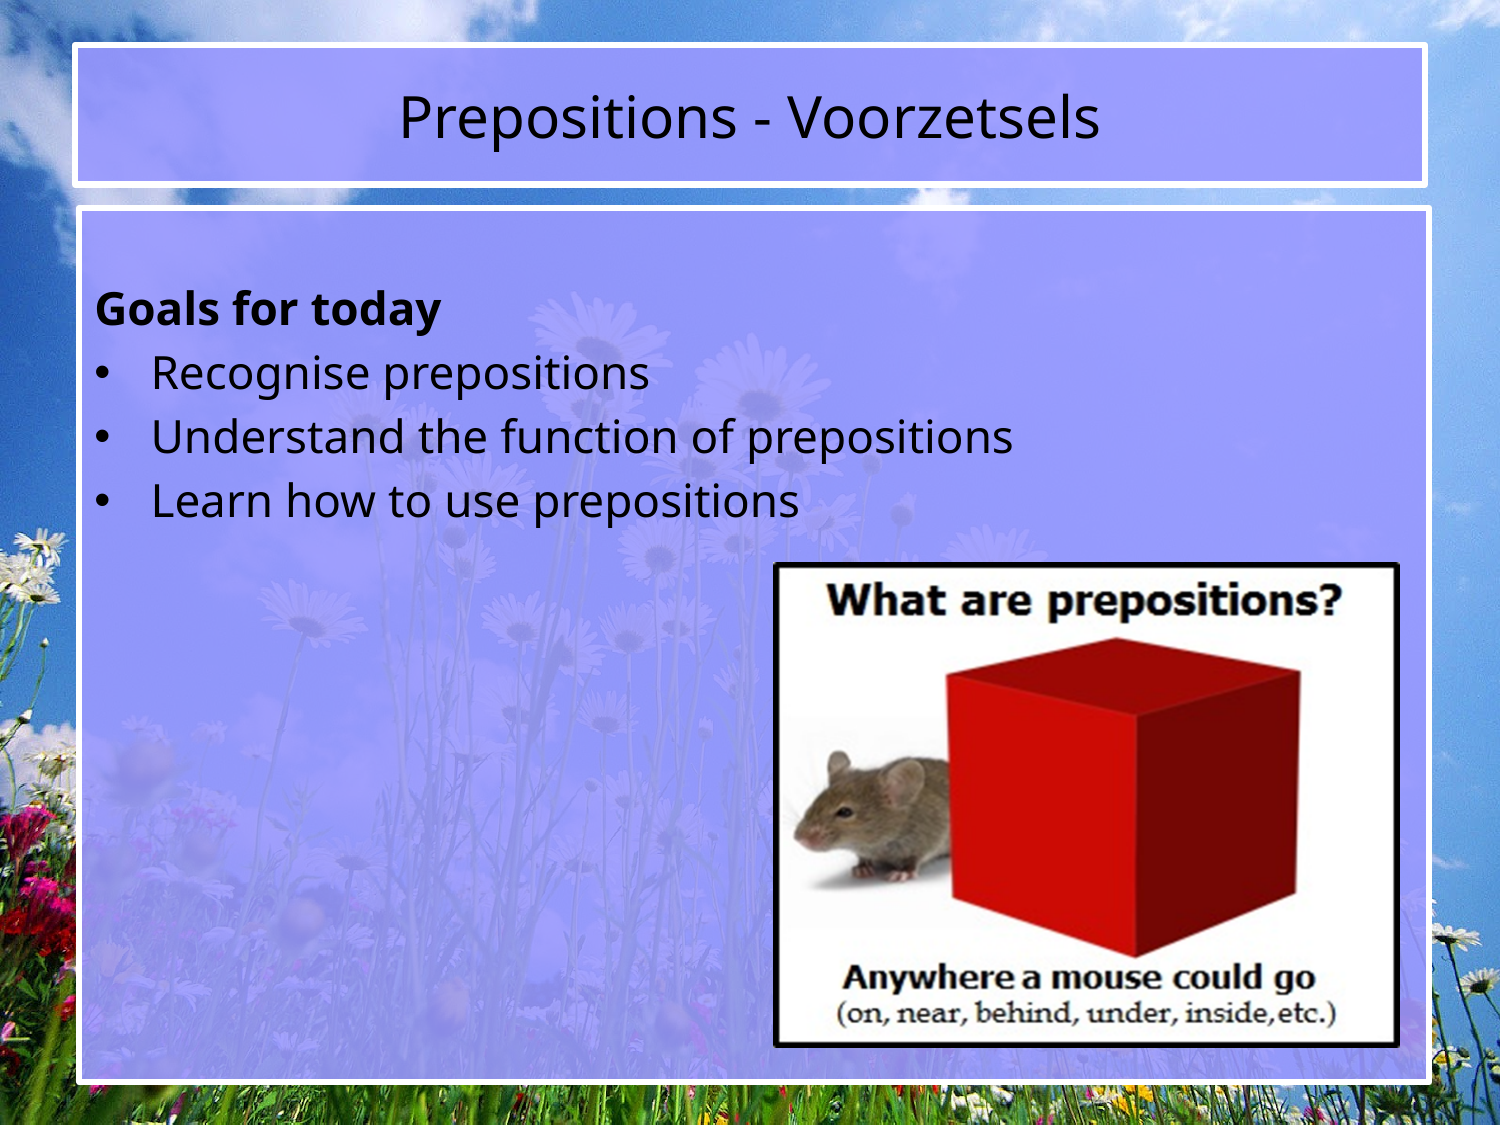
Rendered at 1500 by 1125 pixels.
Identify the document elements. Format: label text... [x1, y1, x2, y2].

picture [0, 0, 1500, 1125]
list Goals for today Recognise prepositions Understand the function of prepositions Learn how to use prepositions [76, 205, 1432, 1085]
title Prepositions - Voorzetsels [72, 42, 1428, 188]
